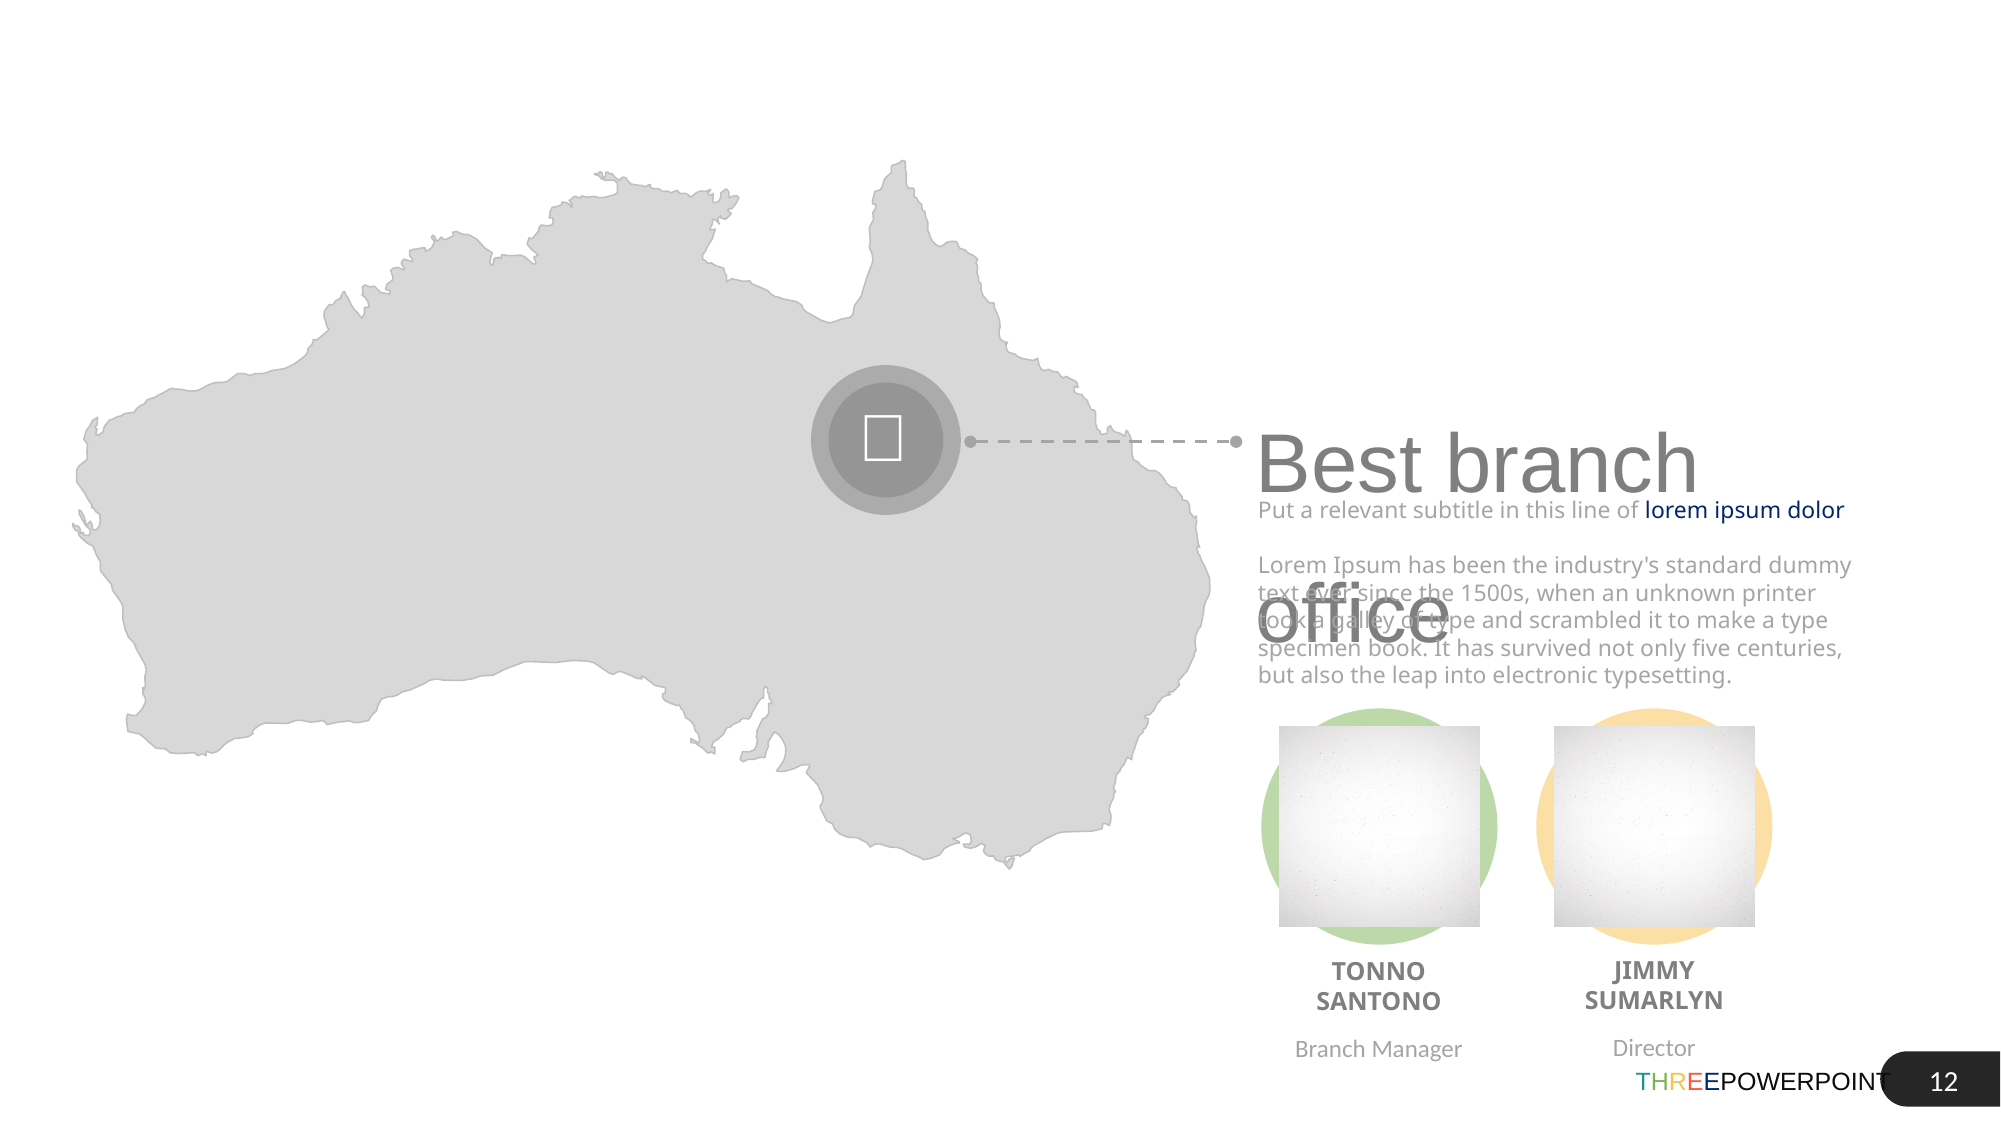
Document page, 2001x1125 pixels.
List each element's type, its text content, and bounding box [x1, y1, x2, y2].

text_box TONNO SANTONO Branch Manager [1252, 947, 1506, 1049]
text_box [1760, 773, 1773, 880]
picture [1278, 725, 1481, 928]
text_box [1536, 775, 1548, 878]
text_box [72, 160, 1210, 870]
text_box ‹#› [1913, 1055, 1974, 1106]
picture [1553, 725, 1755, 928]
text_box [1595, 708, 1713, 724]
text_box [1320, 708, 1439, 724]
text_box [810, 364, 962, 516]
text_box [1261, 775, 1273, 878]
text_box [1607, 935, 1702, 945]
text_box JIMMY SUMARLYN Director [1528, 947, 1781, 1048]
text_box [1332, 935, 1427, 945]
text_box Put a relevant subtitle in this line of lorem ipsum dolor Lorem Ipsum has been the industry's standard dummy text ever since the 1500s, when an unknown printer took a galley of type and scrambled it to make a type specimen book. It has survived not only five centuries, but also the leap into electronic typesetting. [1242, 471, 1869, 714]
text_box Best branch office [1240, 352, 1918, 507]
text_box [1485, 773, 1498, 880]
